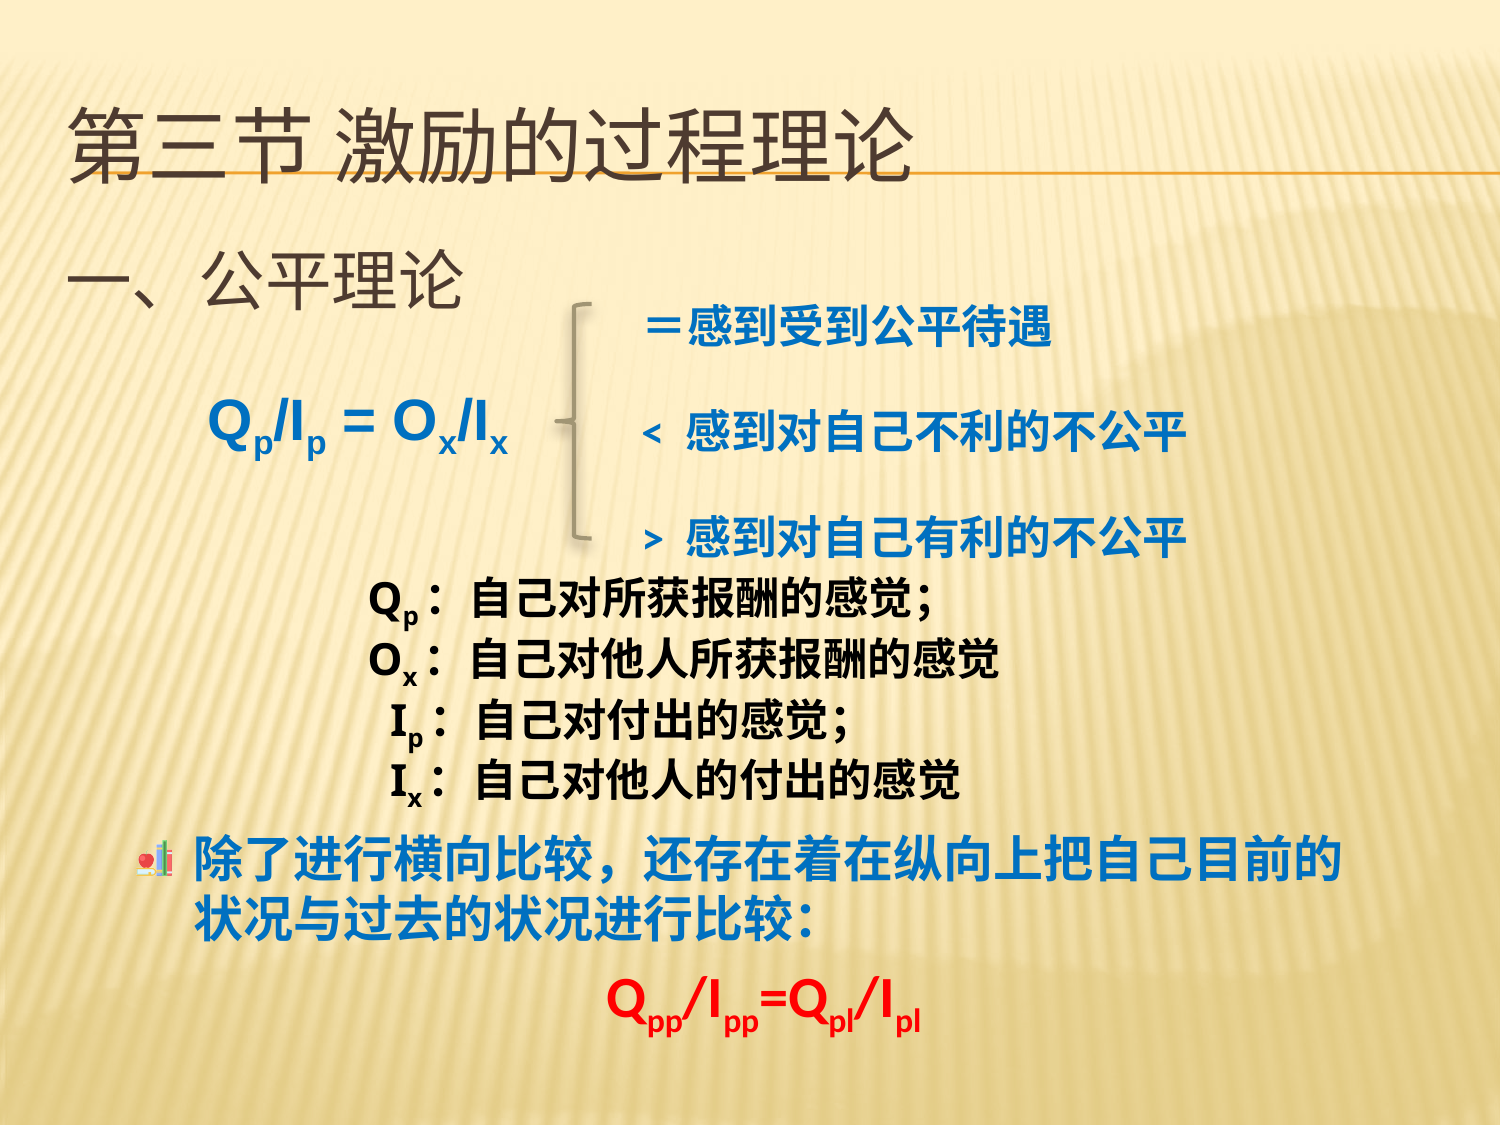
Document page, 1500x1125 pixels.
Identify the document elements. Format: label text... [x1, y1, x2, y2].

text_box 除了进行横向比较，还存在着在纵向上把自己目前的状况与过去的状况进行比较： Qpp/Ipp=Qpl/Ipl [122, 820, 1407, 1114]
list 一、公平理论 [49, 231, 1476, 362]
title 第三节 激励的过程理论 [50, 75, 1475, 213]
text_box Qp：自己对所获报酬的感觉； Ox：自己对他人所获报酬的感觉 Ip：自己对付出的感觉； Ix：自己对他人的付出的感觉 [352, 562, 1336, 820]
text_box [192, 289, 1237, 573]
picture [136, 840, 172, 876]
